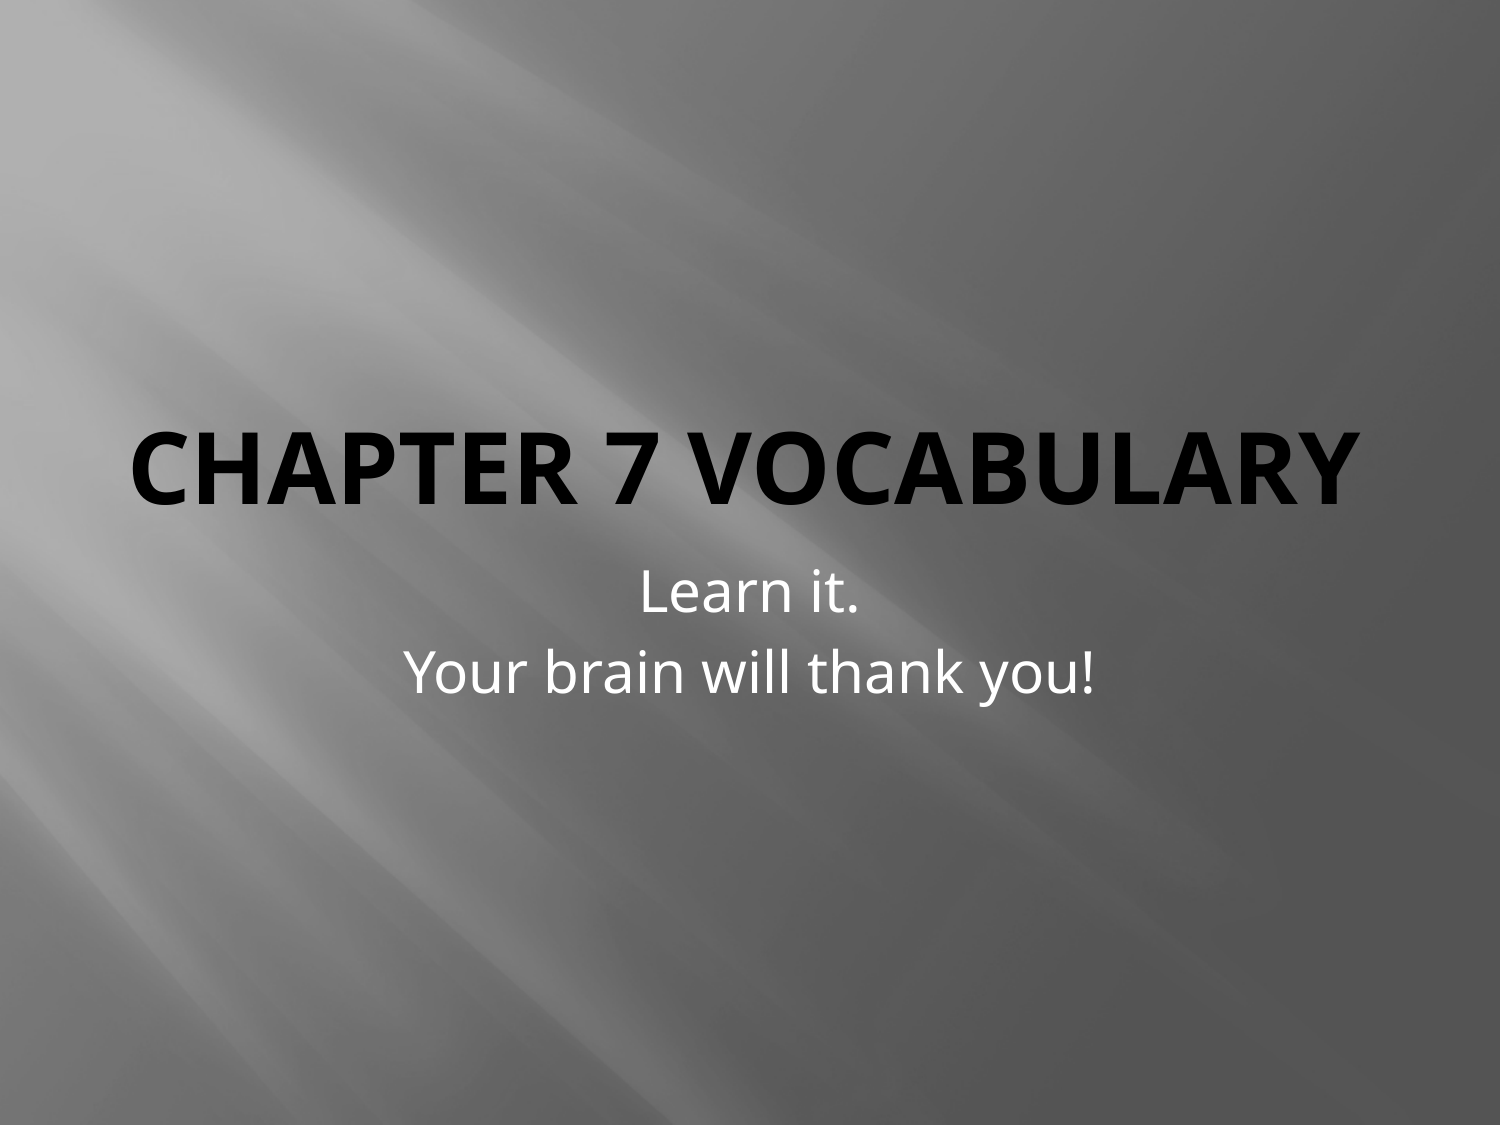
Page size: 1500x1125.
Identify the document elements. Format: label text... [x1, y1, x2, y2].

title Chapter 7 Vocabulary [69, 224, 1420, 525]
subtitle Learn it. Your brain will thank you! [225, 546, 1275, 834]
